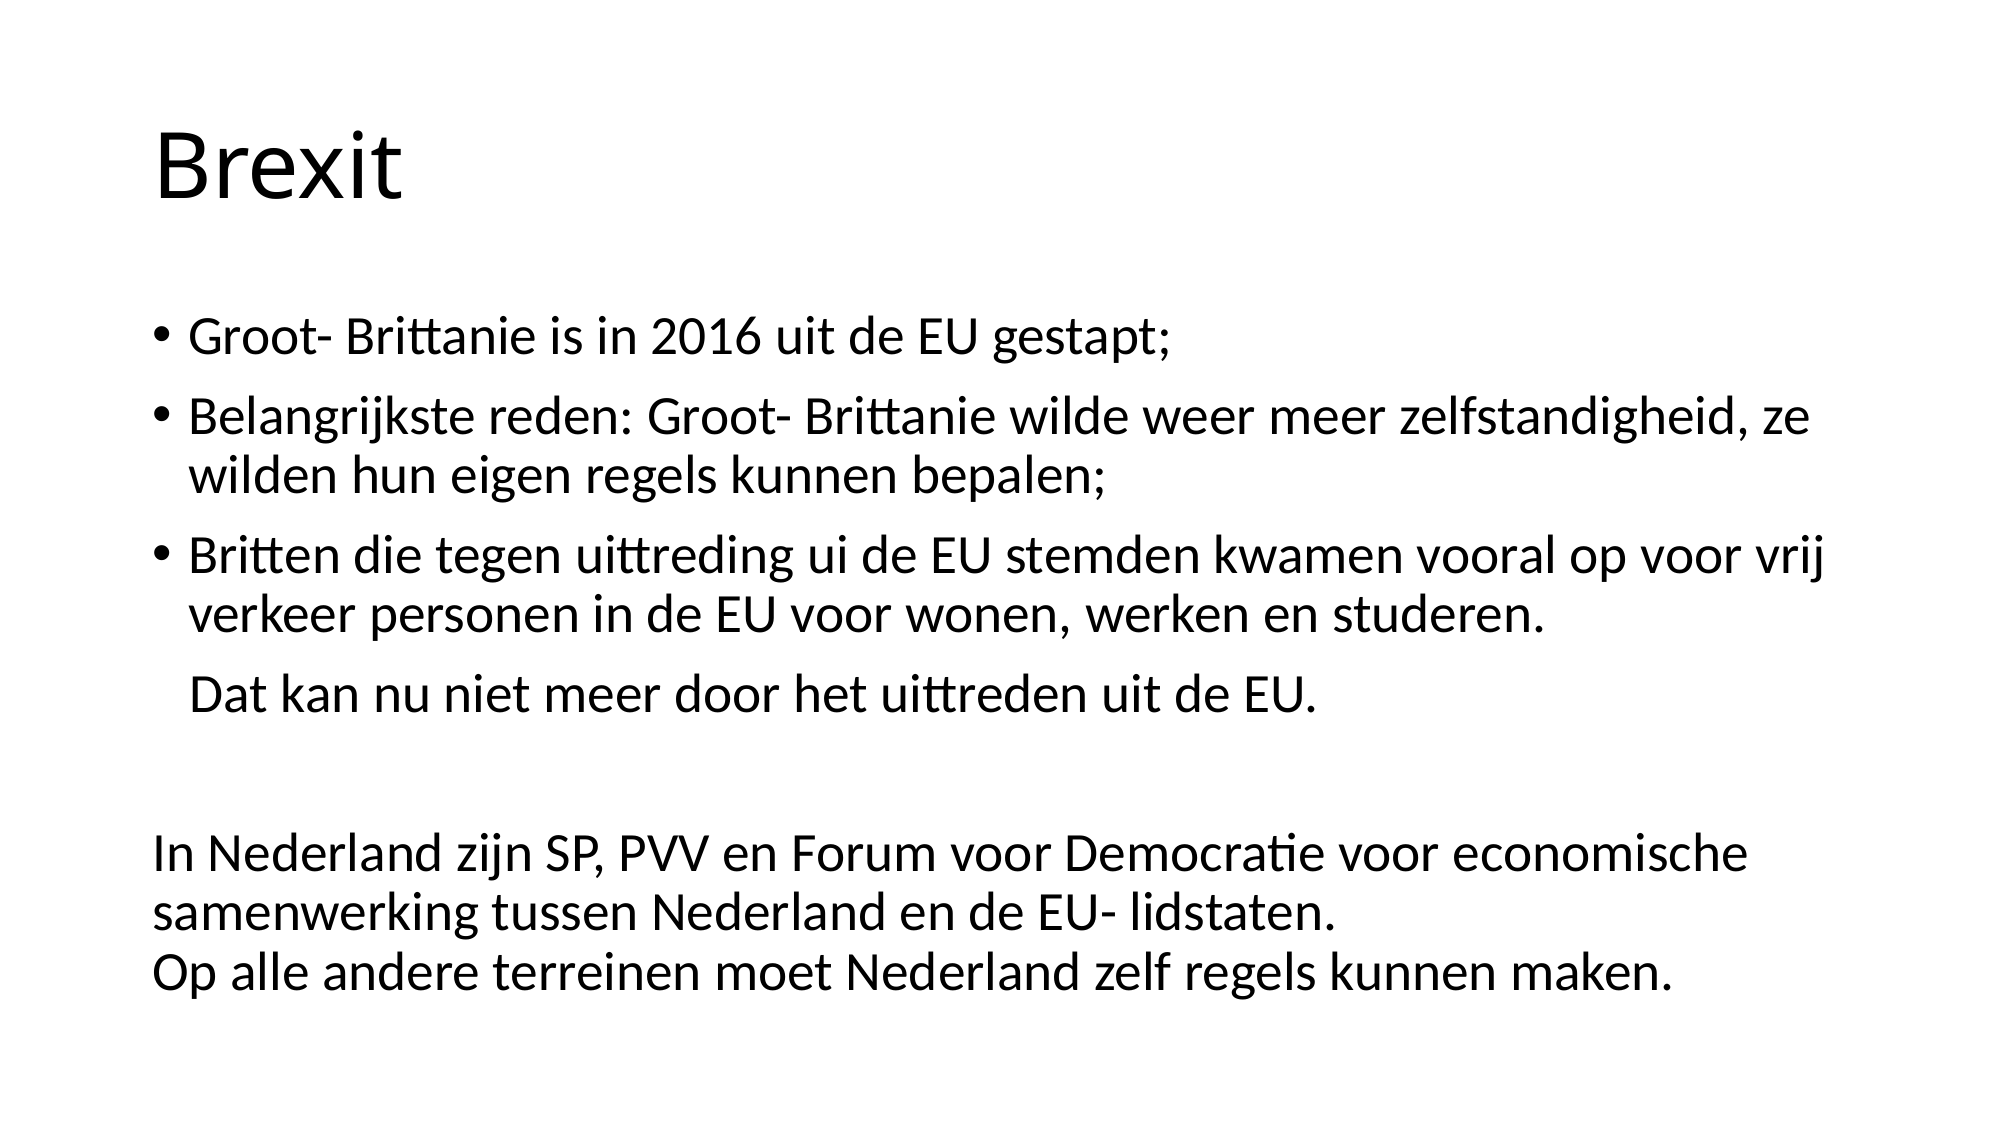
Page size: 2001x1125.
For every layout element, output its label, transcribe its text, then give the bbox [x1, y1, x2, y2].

list Groot- Brittanie is in 2016 uit de EU gestapt; Belangrijkste reden: Groot- Brittanie wilde weer meer zelfstandigheid, ze wilden hun eigen regels kunnen bepalen; Britten die tegen uittreding ui de EU stemden kwamen vooral op voor vrij verkeer personen in de EU voor wonen, werken en studeren. Dat kan nu niet meer door het uittreden uit de EU. In Nederland zijn SP, PVV en Forum voor Democratie voor economische samenwerking tussen Nederland en de EU- lidstaten. Op alle andere terreinen moet Nederland zelf regels kunnen maken. [137, 299, 1863, 1014]
title Brexit [137, 59, 1863, 278]
